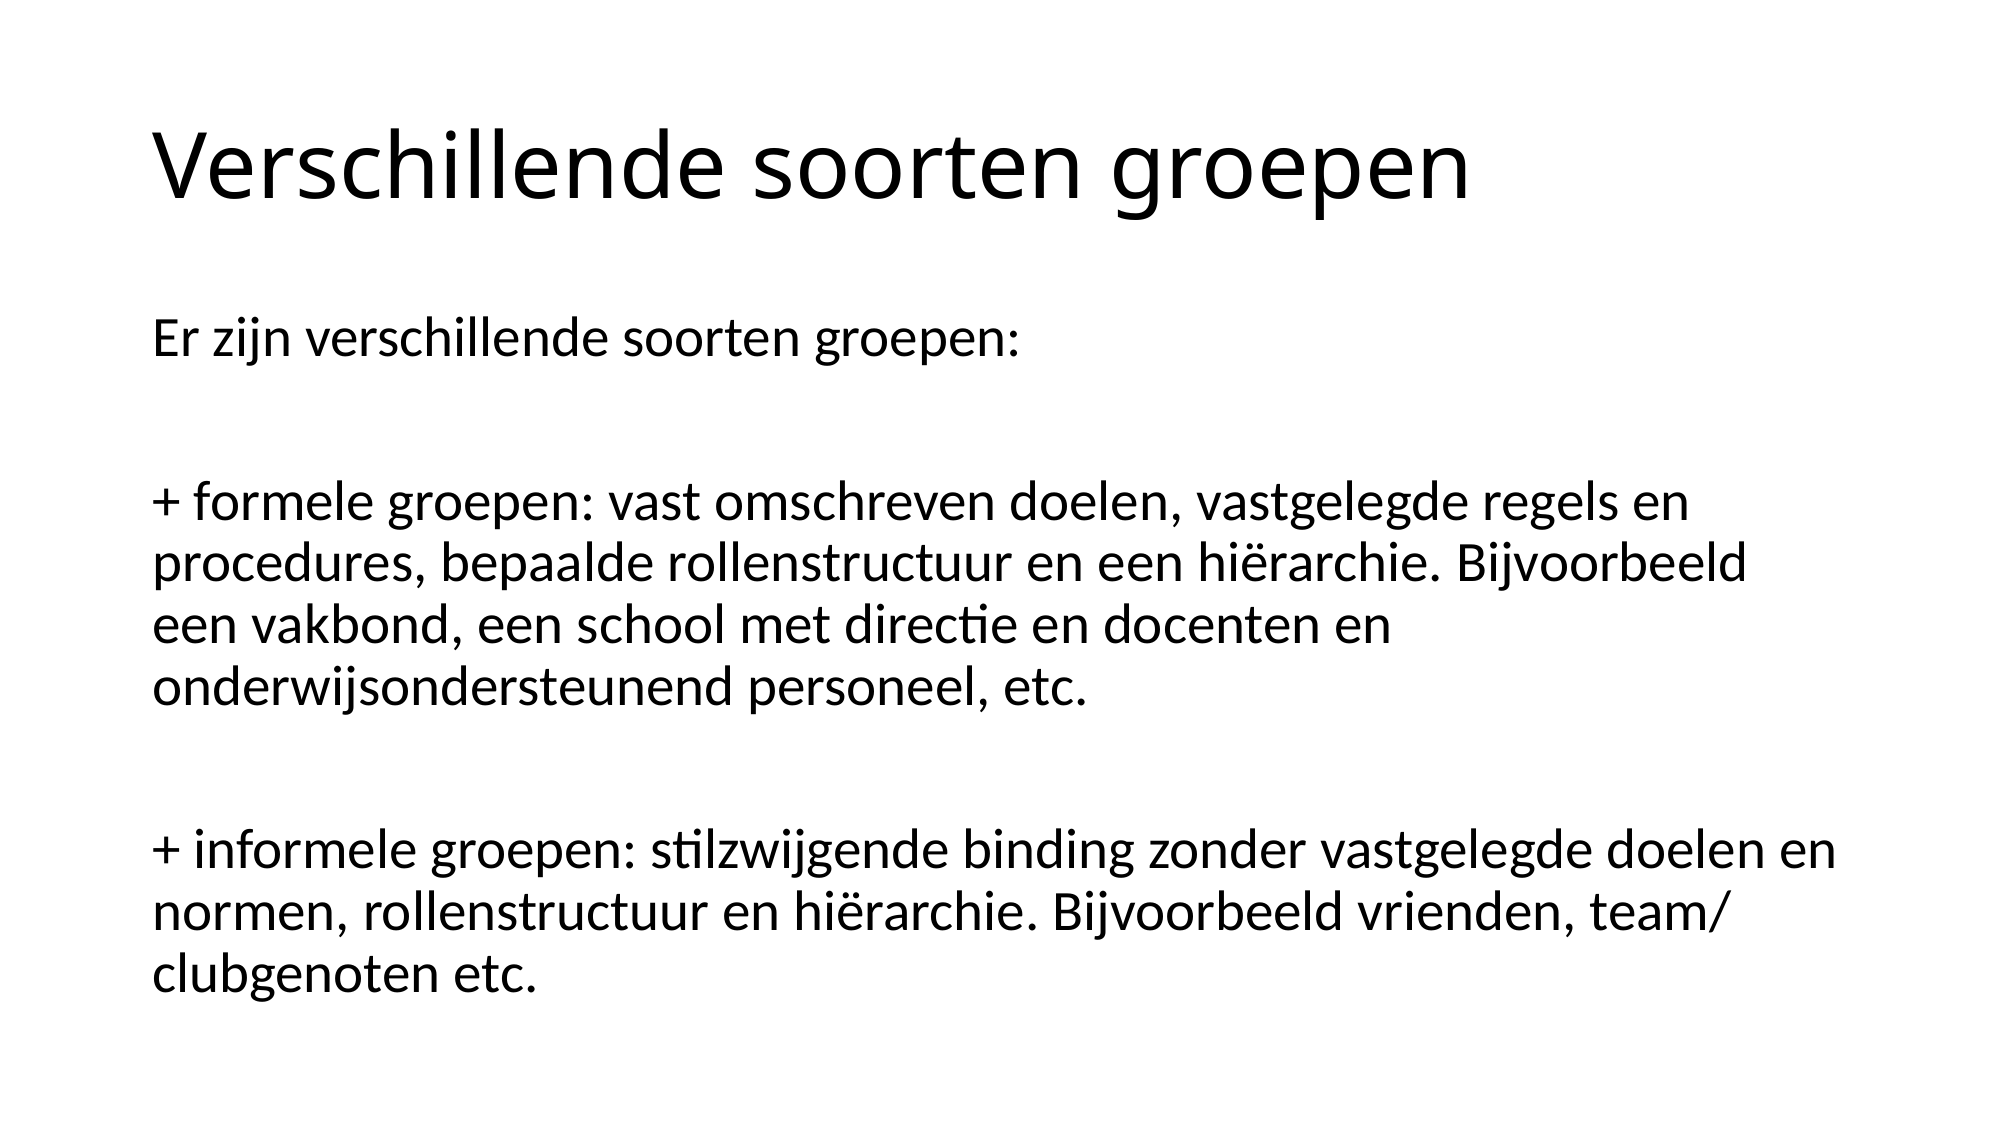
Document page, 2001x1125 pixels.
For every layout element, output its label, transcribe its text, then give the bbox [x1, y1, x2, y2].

title Verschillende soorten groepen [137, 59, 1863, 278]
list Er zijn verschillende soorten groepen: + formele groepen: vast omschreven doelen, vastgelegde regels en procedures, bepaalde rollenstructuur en een hiërarchie. Bijvoorbeeld een vakbond, een school met directie en docenten en onderwijsondersteunend personeel, etc. + informele groepen: stilzwijgende binding zonder vastgelegde doelen en normen, rollenstructuur en hiërarchie. Bijvoorbeeld vrienden, team/ clubgenoten etc. [137, 299, 1863, 1014]
